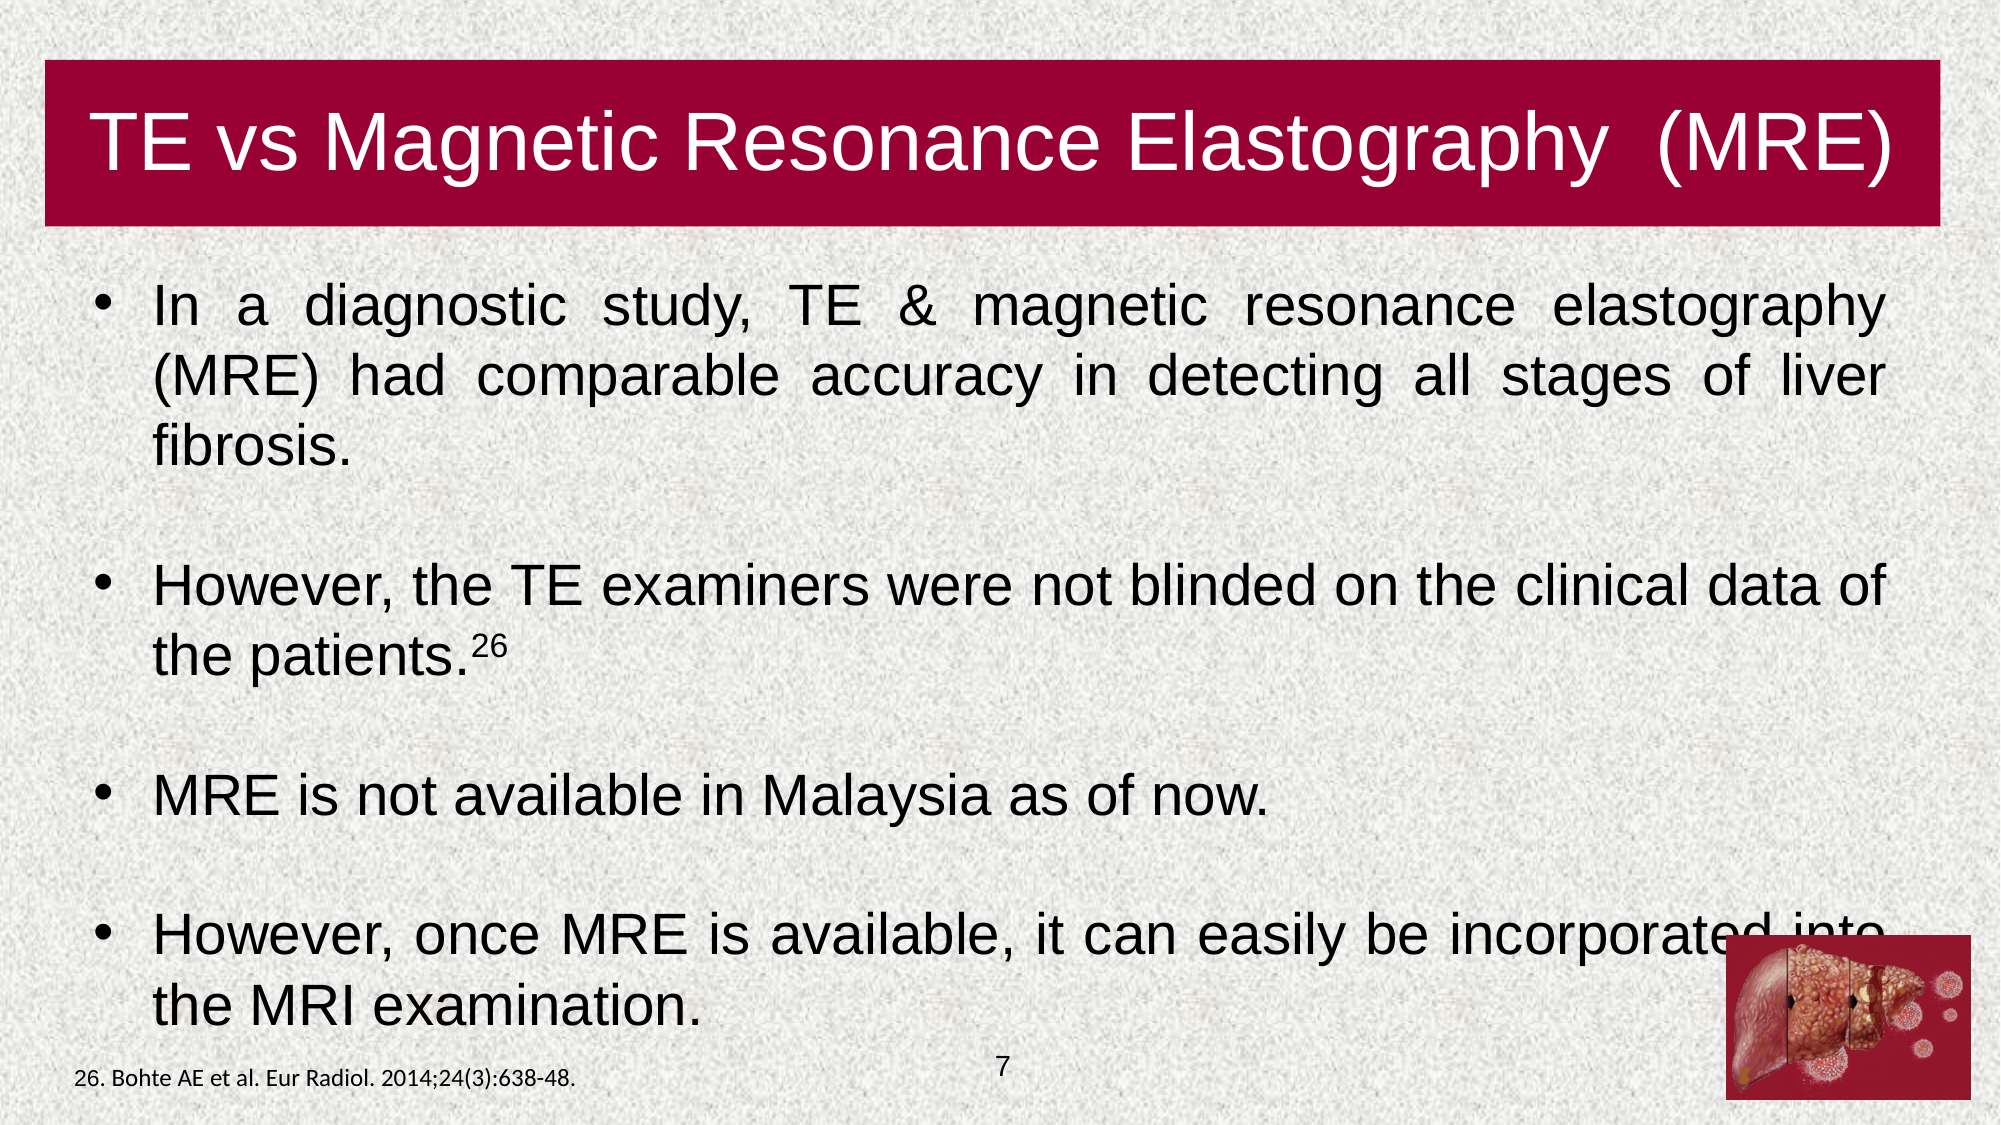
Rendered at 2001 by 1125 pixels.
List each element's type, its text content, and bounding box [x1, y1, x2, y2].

text_box TE vs Magnetic Resonance Elastography (MRE) [45, 59, 1941, 227]
picture [0, 0, 2001, 1125]
text_box 26. Bohte AE et al. Eur Radiol. 2014;24(3):638-48. [58, 1051, 1237, 1101]
text_box 7 [973, 1031, 1027, 1099]
list In a diagnostic study, TE & magnetic resonance elastography (MRE) had comparable accuracy in detecting all stages of liver fibrosis. However, the TE examiners were not blinded on the clinical data of the patients.26 MRE is not available in Malaysia as of now. However, once MRE is available, it can easily be incorporated into the MRI examination. [78, 259, 1905, 1020]
